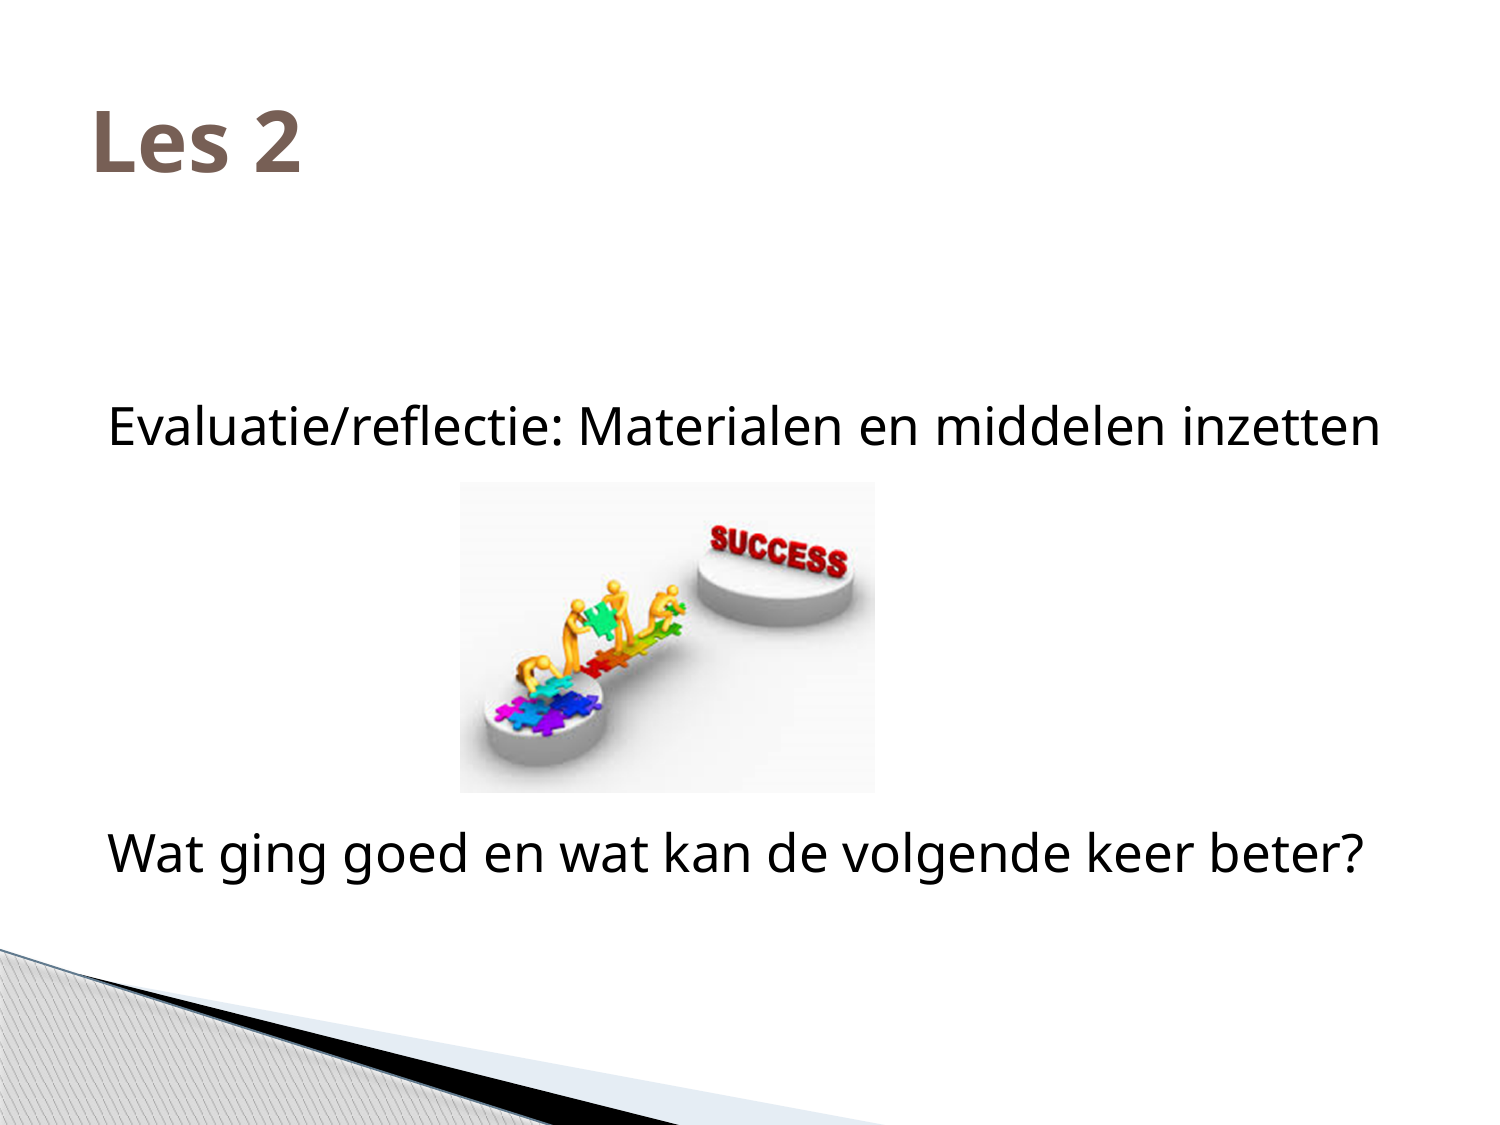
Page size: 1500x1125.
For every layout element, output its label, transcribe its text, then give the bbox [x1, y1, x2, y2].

picture [460, 482, 876, 794]
list Evaluatie/reflectie: Materialen en middelen inzetten Wat ging goed en wat kan de volgende keer beter? [75, 385, 1425, 986]
title Les 2 [75, 45, 1425, 233]
